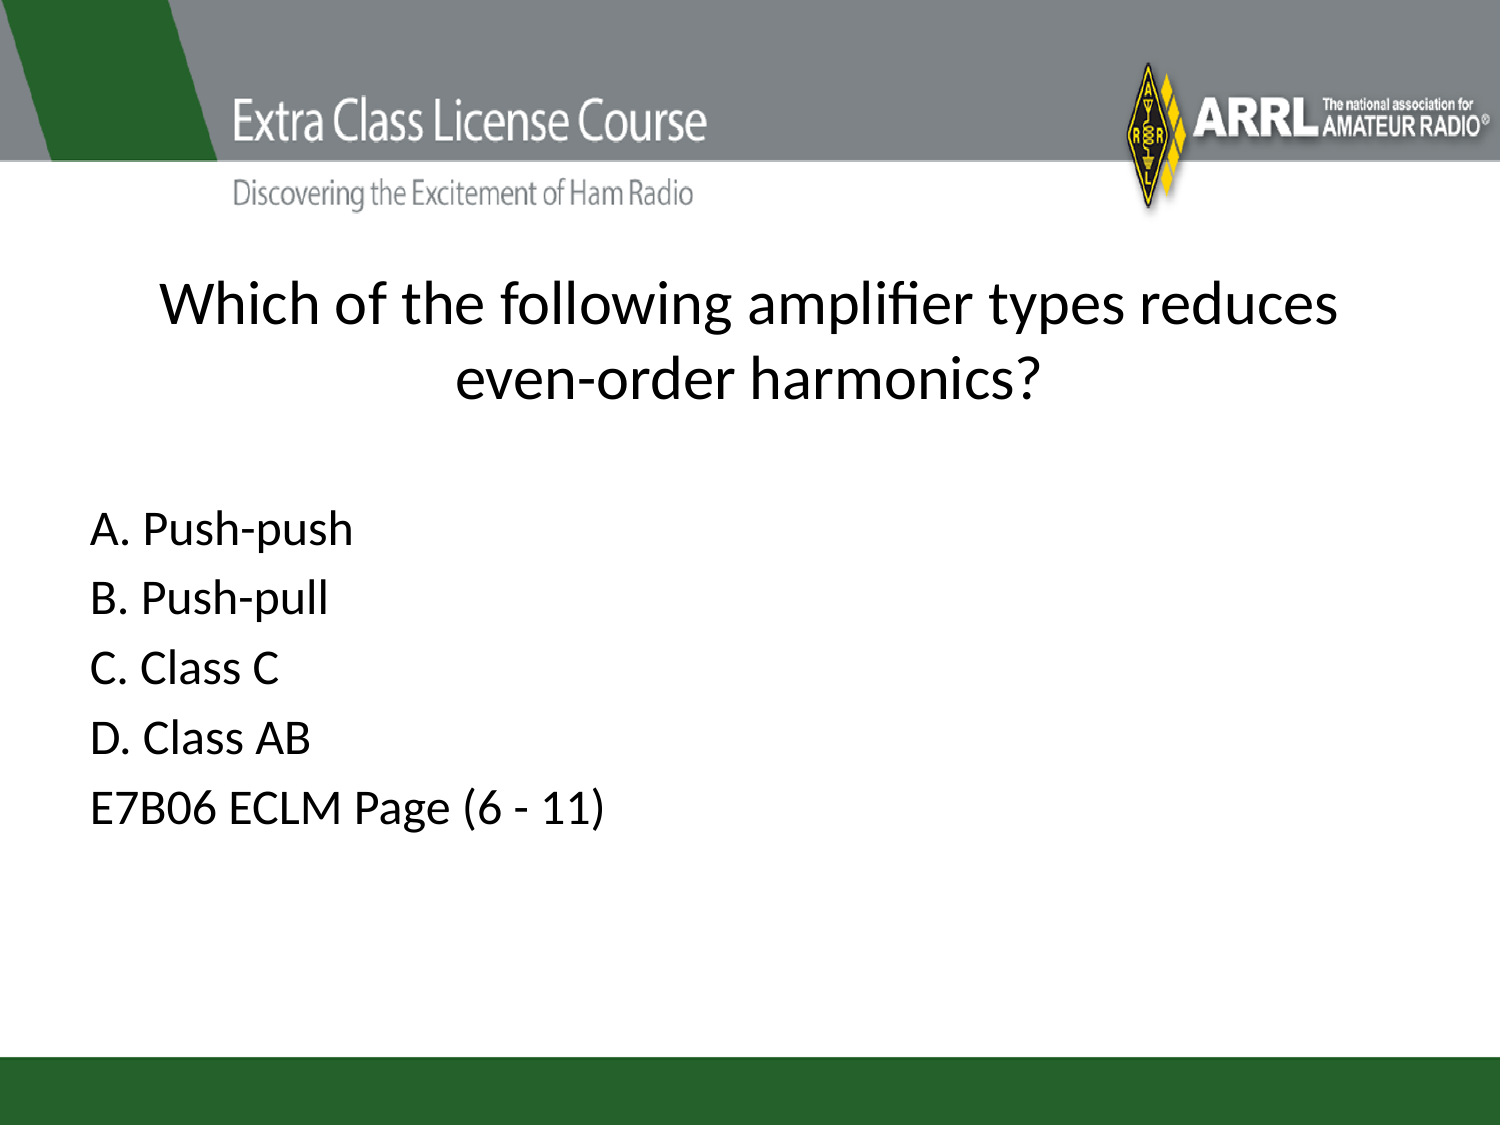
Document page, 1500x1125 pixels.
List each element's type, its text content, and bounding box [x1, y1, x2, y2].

list A. Push-push B. Push-pull C. Class C D. Class AB E7B06 ECLM Page (6 - 11) [75, 487, 1425, 1005]
picture [0, 0, 1500, 1125]
title Which of the following amplifier types reduces even-order harmonics? [75, 254, 1425, 435]
